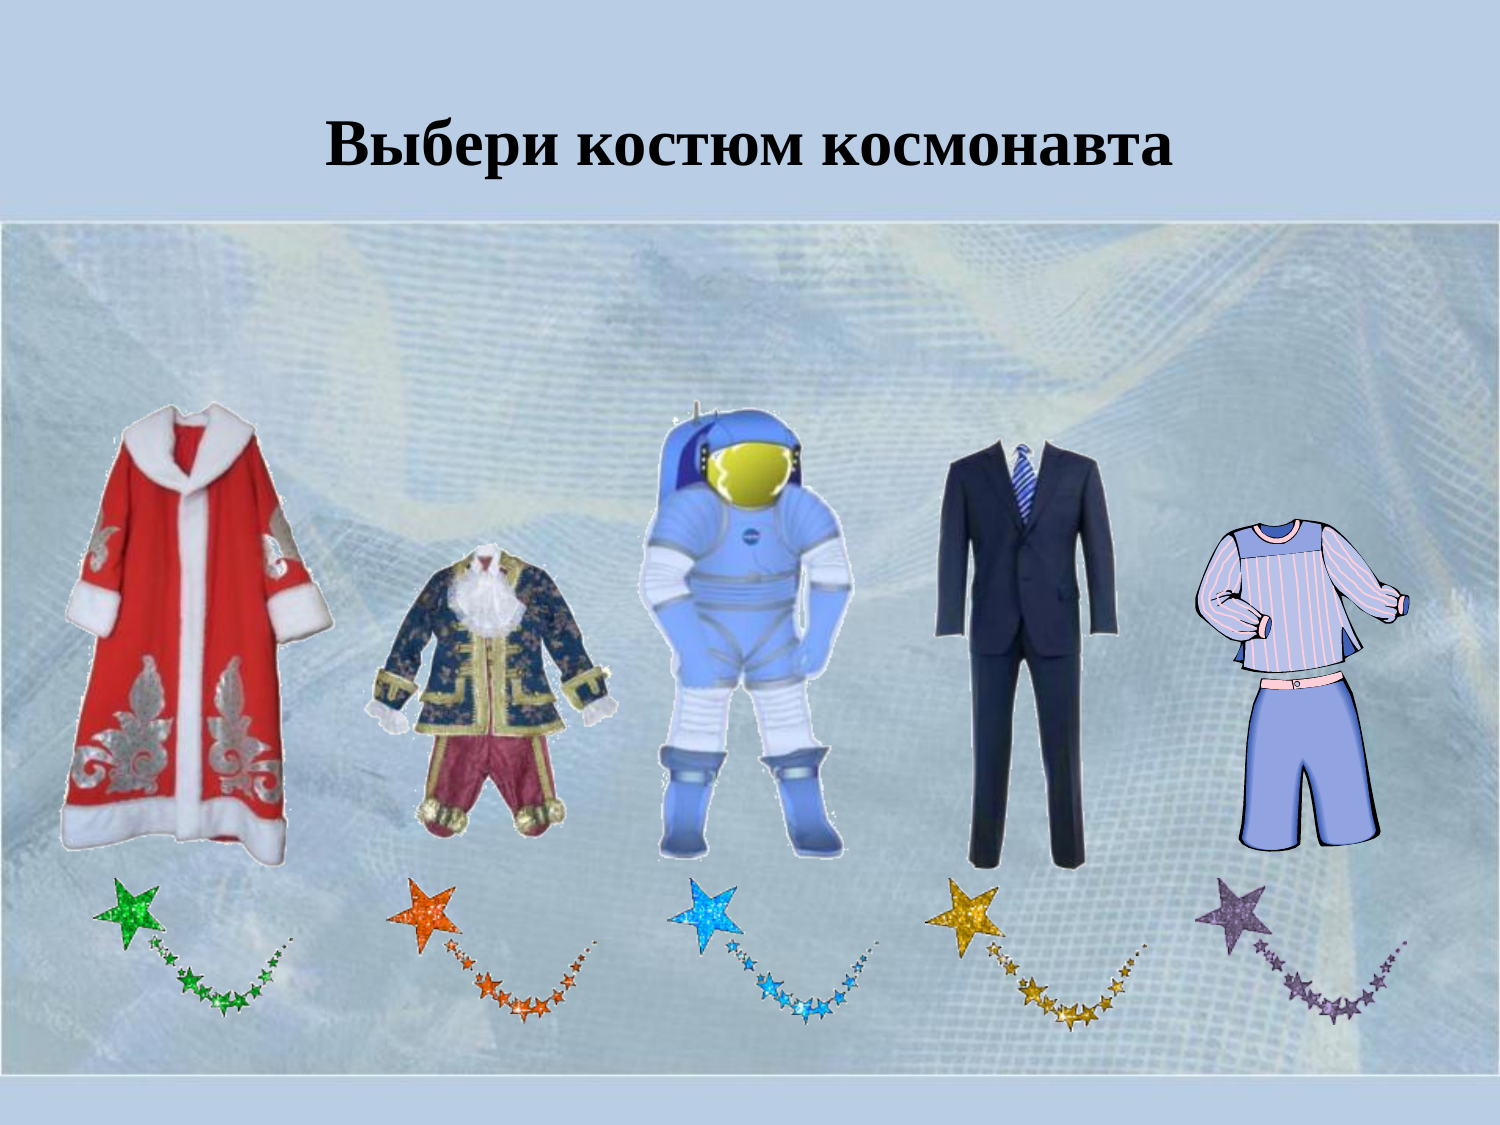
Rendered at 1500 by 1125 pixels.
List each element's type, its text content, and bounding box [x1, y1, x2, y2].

title Выбери костюм космонавта [74, 44, 1426, 233]
picture [0, 0, 1500, 1125]
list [373, 538, 568, 842]
